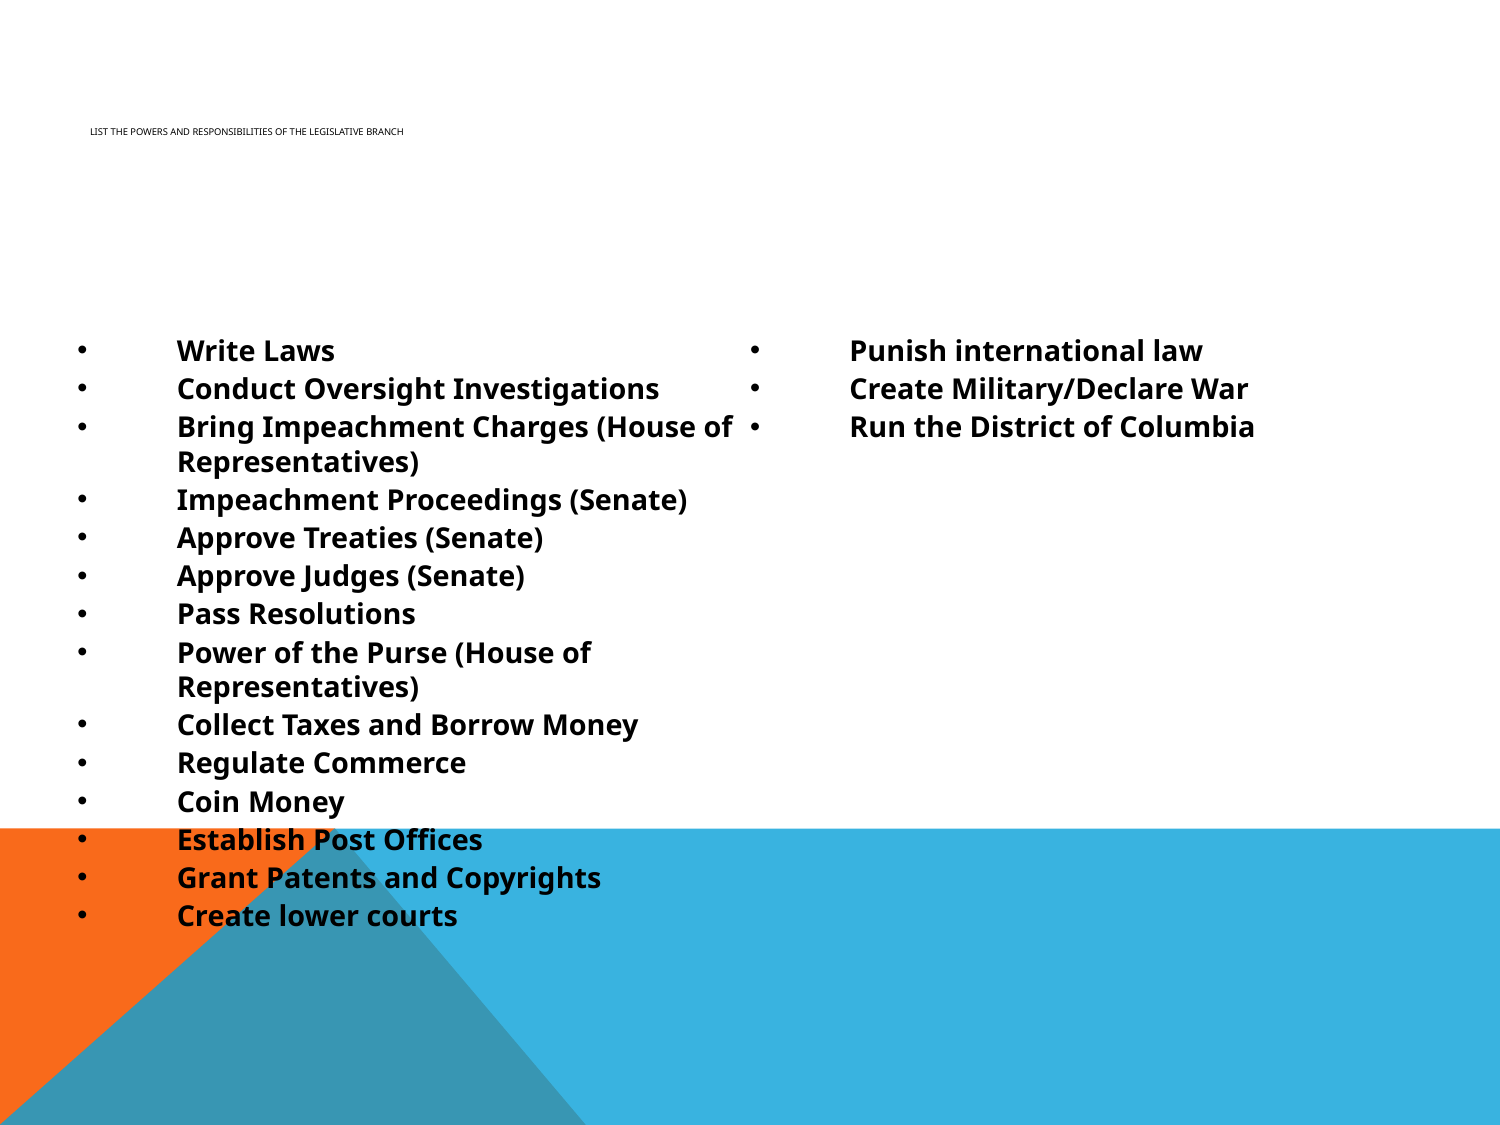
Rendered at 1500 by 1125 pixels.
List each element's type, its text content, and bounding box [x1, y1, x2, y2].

title List the powers and responsibilities of the Legislative Branch [75, 50, 1400, 169]
list Write Laws Conduct Oversight Investigations Bring Impeachment Charges (House of Representatives) Impeachment Proceedings (Senate) Approve Treaties (Senate) Approve Judges (Senate) Pass Resolutions Power of the Purse (House of Representatives) Collect Taxes and Borrow Money Regulate Commerce Coin Money Establish Post Offices Grant Patents and Copyrights Create lower courts Punish international law Create Military/Declare War Run the District of Columbia [62, 324, 1438, 975]
